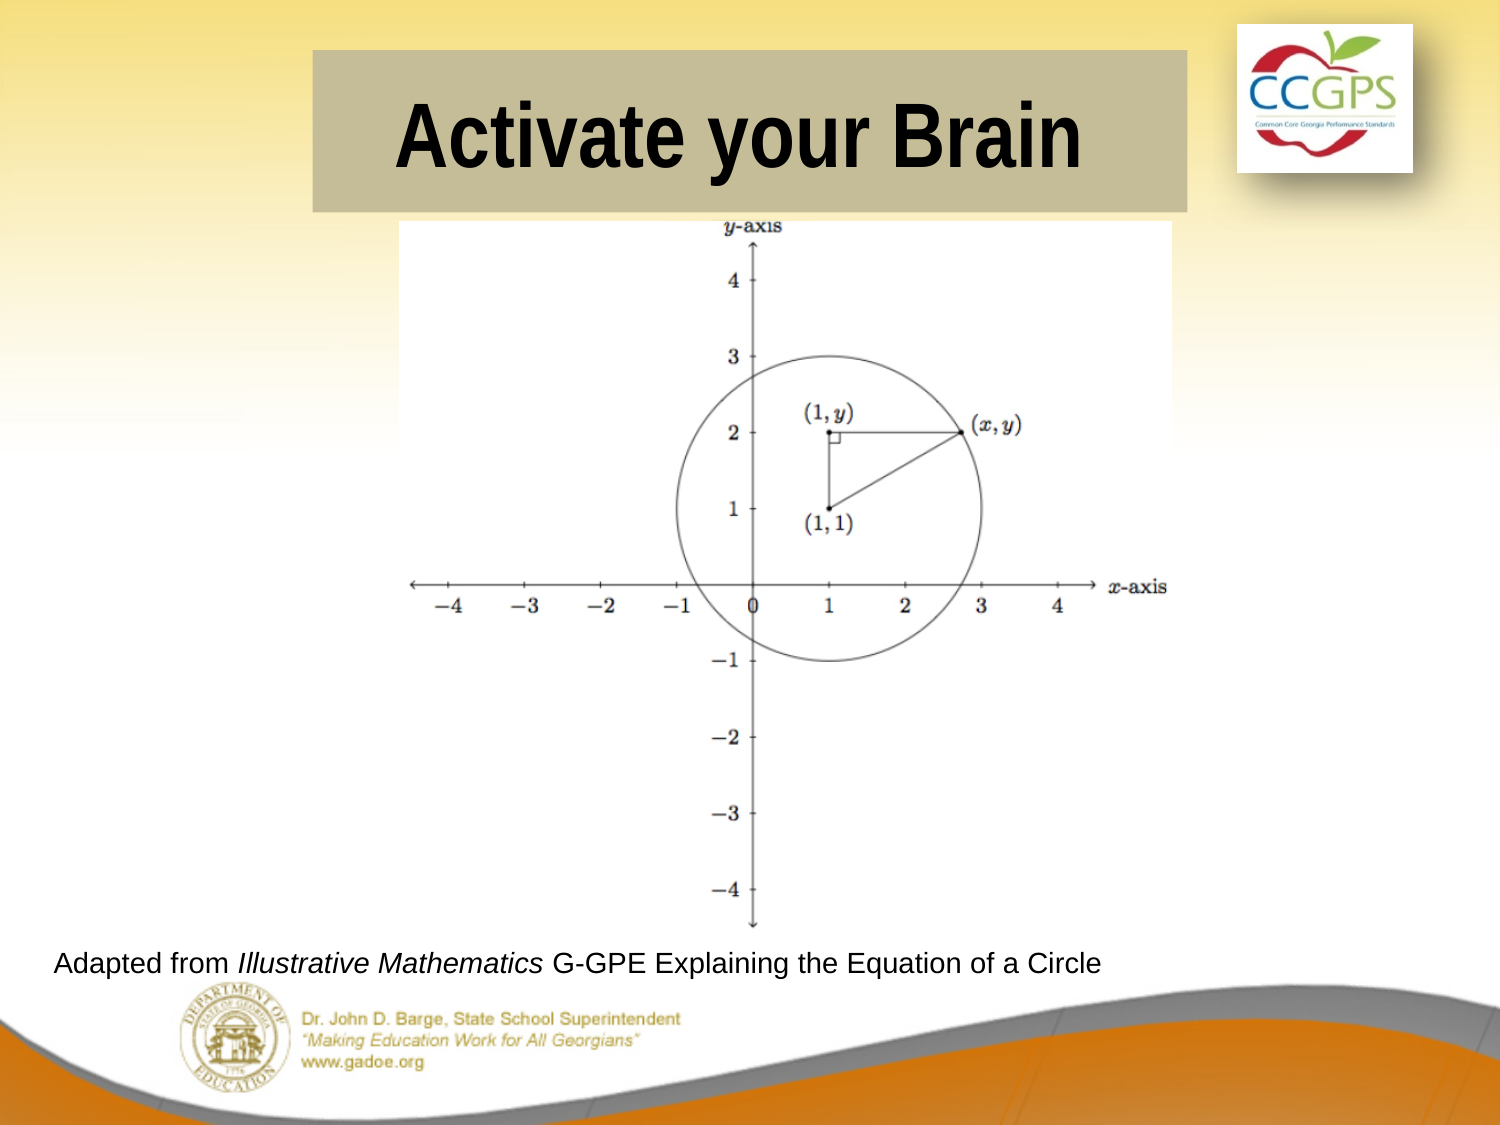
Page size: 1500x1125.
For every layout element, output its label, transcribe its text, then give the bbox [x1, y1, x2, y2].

picture [0, 0, 1500, 1125]
title Activate your Brain [312, 49, 1188, 213]
text_box Adapted from Illustrative Mathematics G-GPE Explaining the Equation of a Circle [38, 936, 1118, 987]
